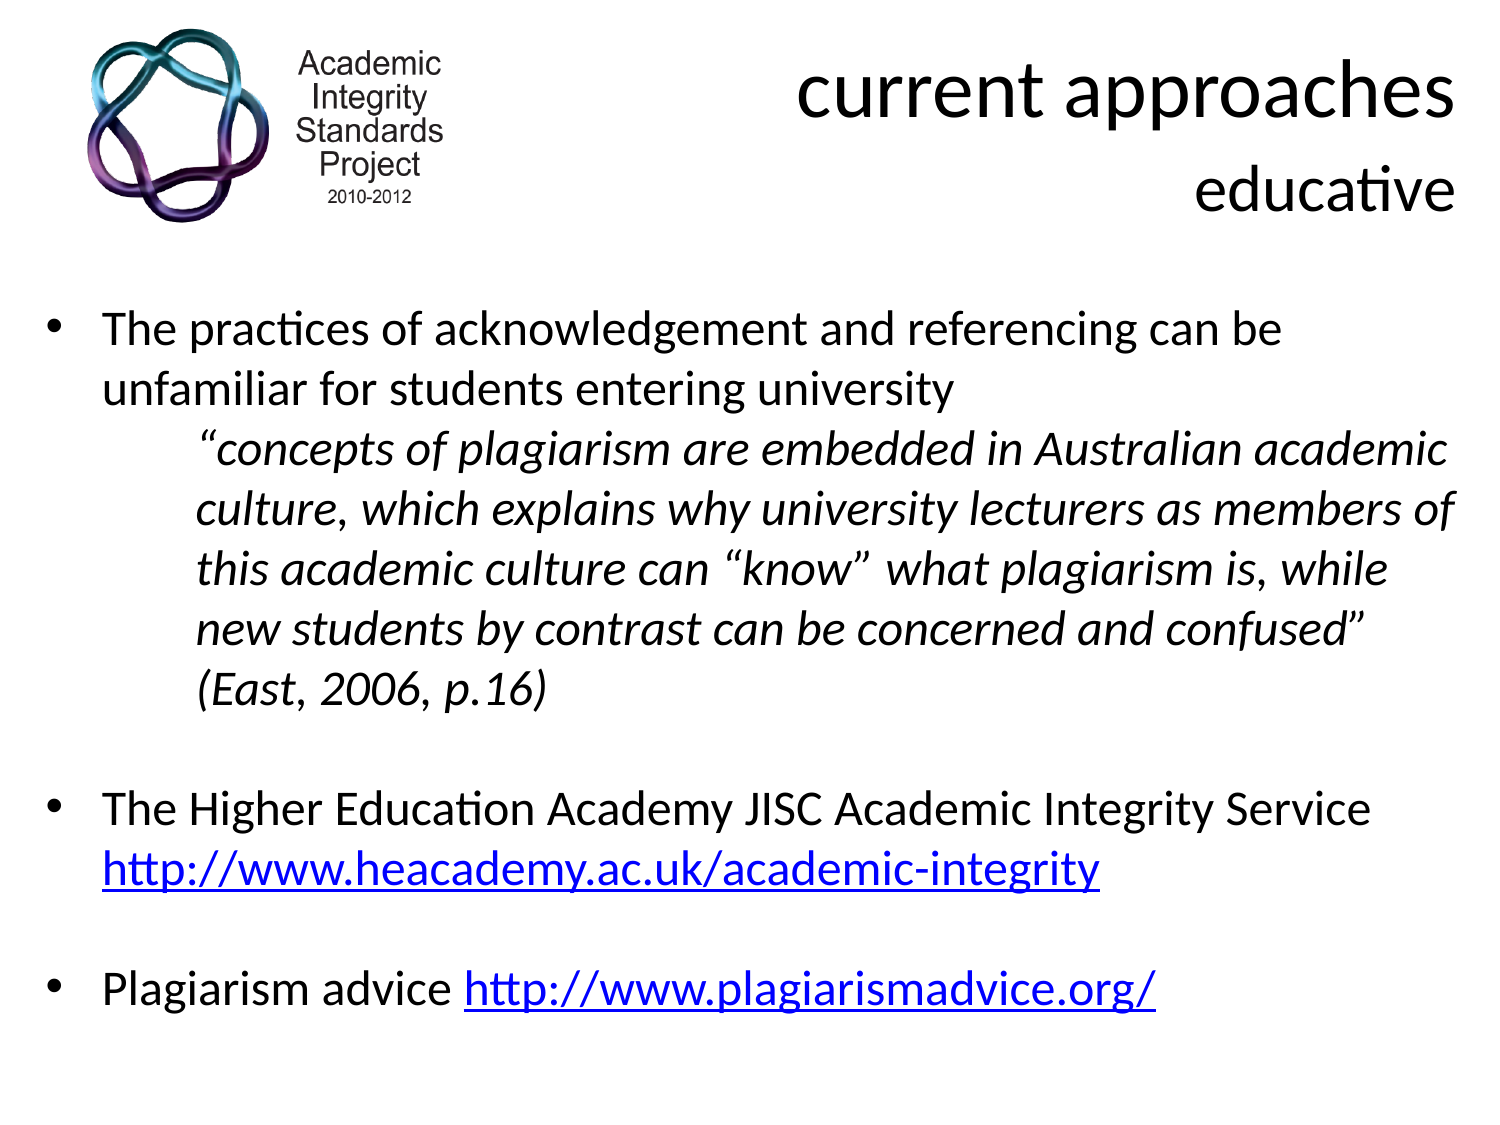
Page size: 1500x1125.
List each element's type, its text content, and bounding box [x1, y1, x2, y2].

picture [30, 0, 488, 235]
text_box current approaches educative The practices of acknowledgement and referencing can be unfamiliar for students entering university “concepts of plagiarism are embedded in Australian academic culture, which explains why university lecturers as members of this academic culture can “know” what plagiarism is, while new students by contrast can be concerned and confused” (East, 2006, p.16) The Higher Education Academy JISC Academic Integrity Service http://www.heacademy.ac.uk/academic-integrity Plagiarism advice http://www.plagiarismadvice.org/ [30, 27, 1472, 1023]
